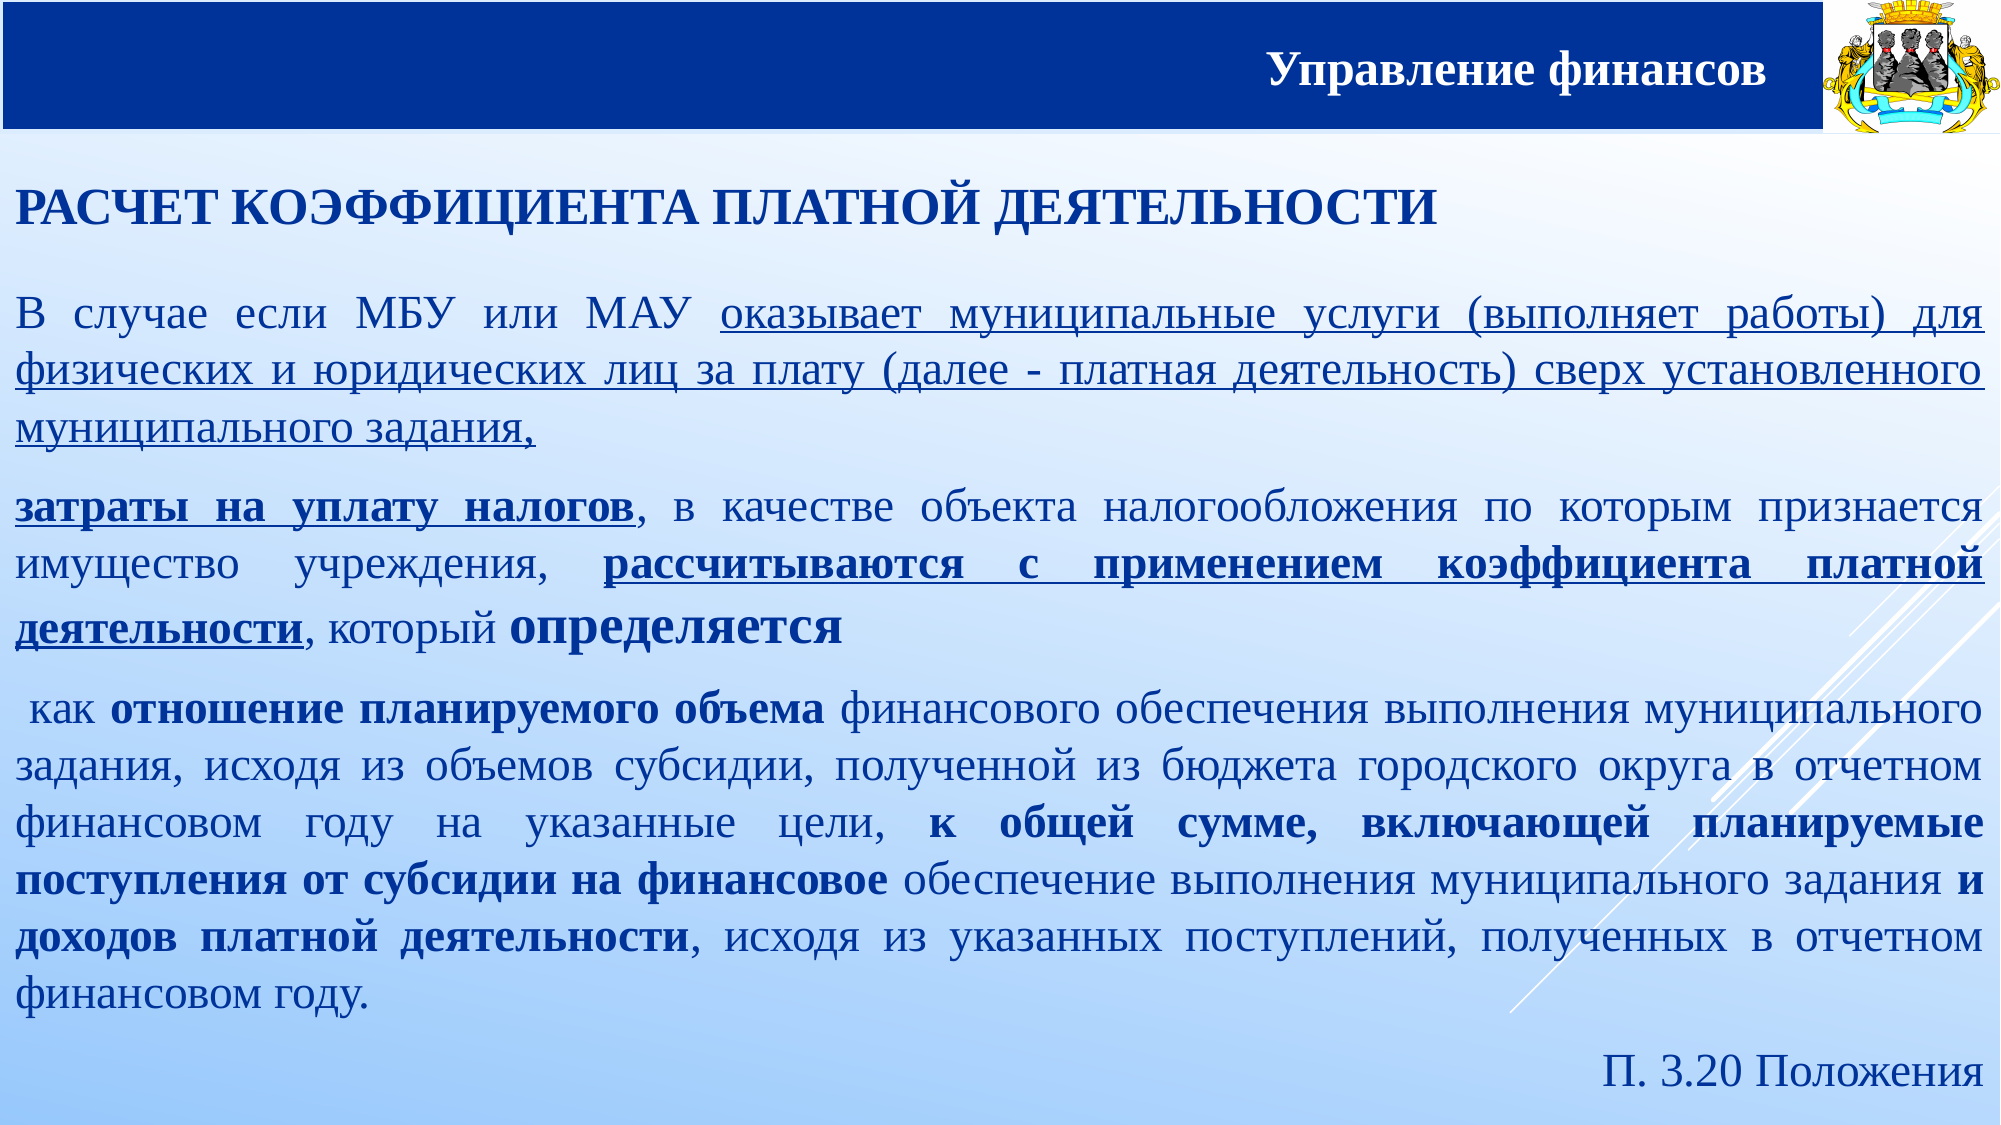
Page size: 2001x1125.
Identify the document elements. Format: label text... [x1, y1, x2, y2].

picture [1823, 0, 2000, 134]
text_box Управление финансов [0, 0, 1823, 133]
list В случае если МБУ или МАУ оказывает муниципальные услуги (выполняет работы) для физических и юридических лиц за плату (далее - платная деятельность) сверх установленного муниципального задания, затраты на уплату налогов, в качестве объекта налогообложения по которым признается имущество учреждения, рассчитываются с применением коэффициента платной деятельности, который определяется как отношение планируемого объема финансового обеспечения выполнения муниципального задания, исходя из объемов субсидии, полученной из бюджета городского округа в отчетном финансовом году на указанные цели, к общей сумме, включающей планируемые поступления от субсидии на финансовое обеспечение выполнения муниципального задания и доходов платной деятельности, исходя из указанных поступлений, полученных в отчетном финансовом году. П. 3.20 Положения [0, 273, 2000, 1112]
title Расчет коэффициента платной деятельности [0, 133, 2000, 273]
